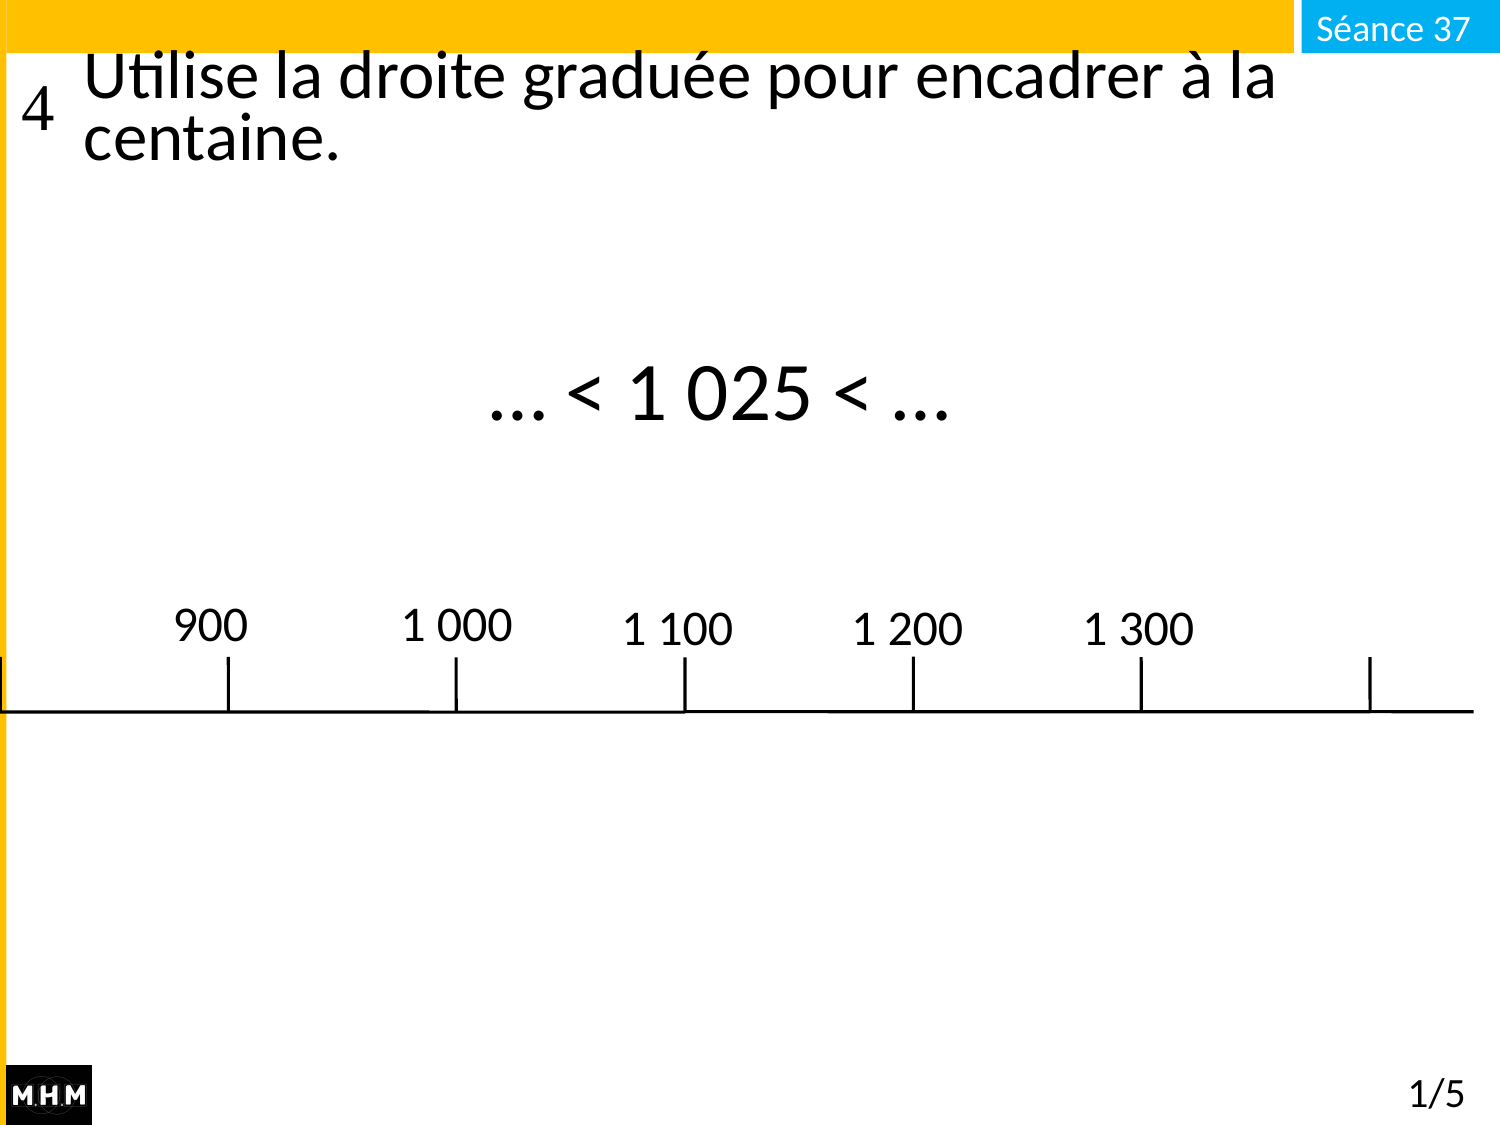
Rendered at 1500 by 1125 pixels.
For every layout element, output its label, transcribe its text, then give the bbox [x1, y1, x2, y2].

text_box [0, 583, 1474, 713]
picture [6, 1065, 92, 1125]
list 1/5 [1373, 1064, 1500, 1125]
text_box … < 1 025 < … [474, 329, 1111, 445]
title Utilise la droite graduée pour encadrer à la centaine. [69, 41, 1500, 181]
